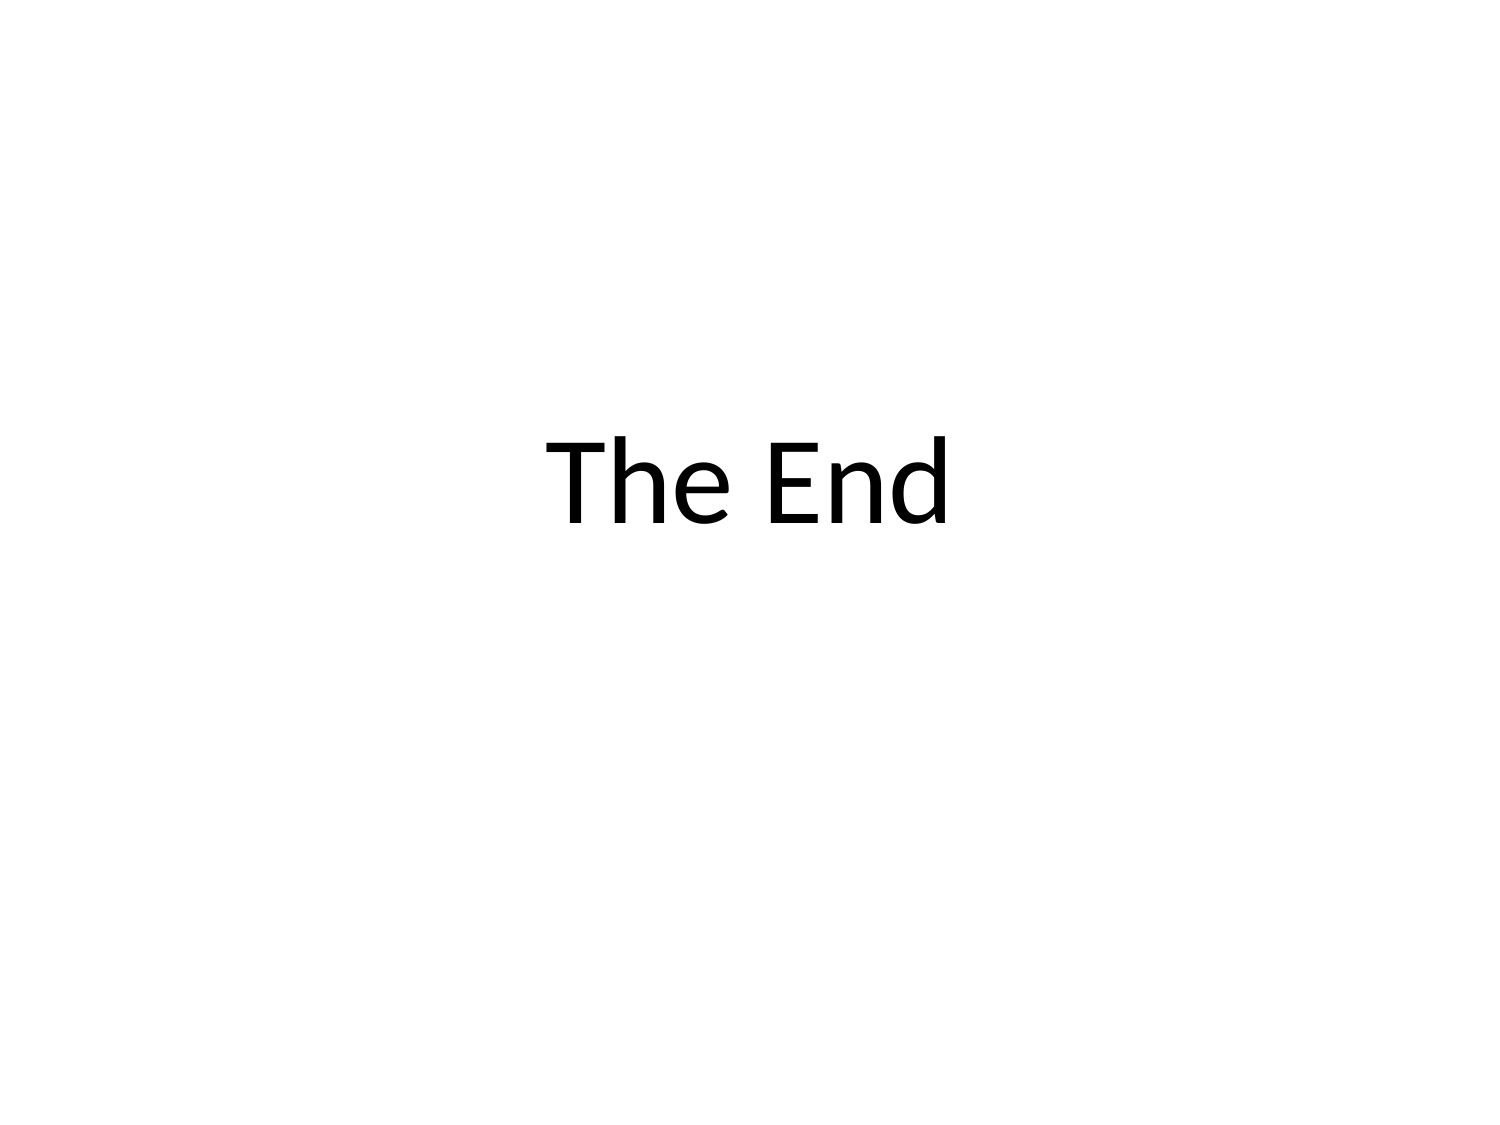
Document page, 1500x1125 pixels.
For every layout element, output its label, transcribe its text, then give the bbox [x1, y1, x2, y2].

title The End [112, 196, 1388, 752]
